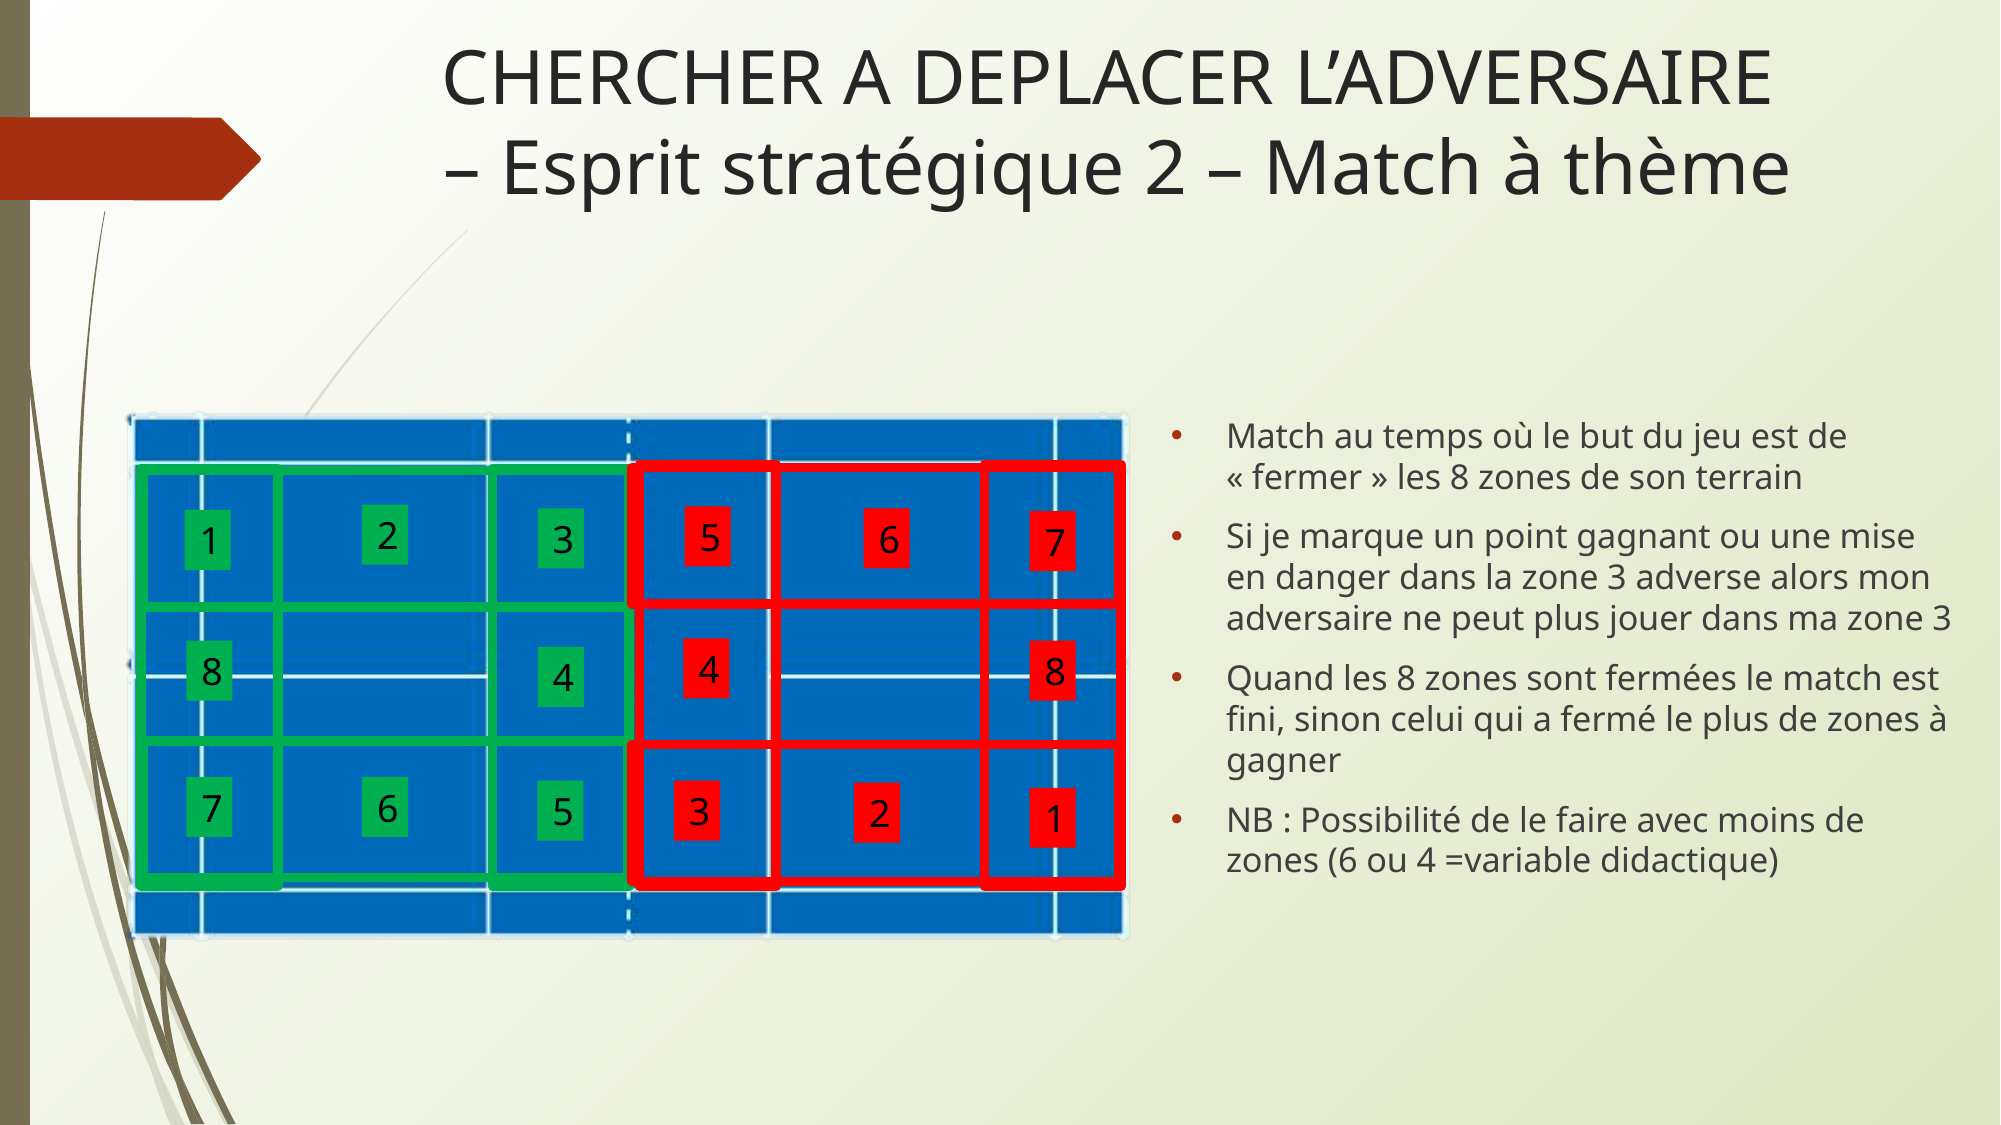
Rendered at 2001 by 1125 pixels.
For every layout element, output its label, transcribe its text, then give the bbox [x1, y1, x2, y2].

list Match au temps où le but du jeu est de « fermer » les 8 zones de son terrain Si je marque un point gagnant ou une mise en danger dans la zone 3 adverse alors mon adversaire ne peut plus jouer dans ma zone 3 Quand les 8 zones sont fermées le match est fini, sinon celui qui a fermé le plus de zones à gagner NB : Possibilité de le faire avec moins de zones (6 ou 4 =variable didactique) [1233, 406, 1970, 931]
picture [30, 334, 1229, 1020]
title CHERCHER A DEPLACER L’ADVERSAIRE – Esprit stratégique 2 – Match à thème [222, 22, 2000, 233]
